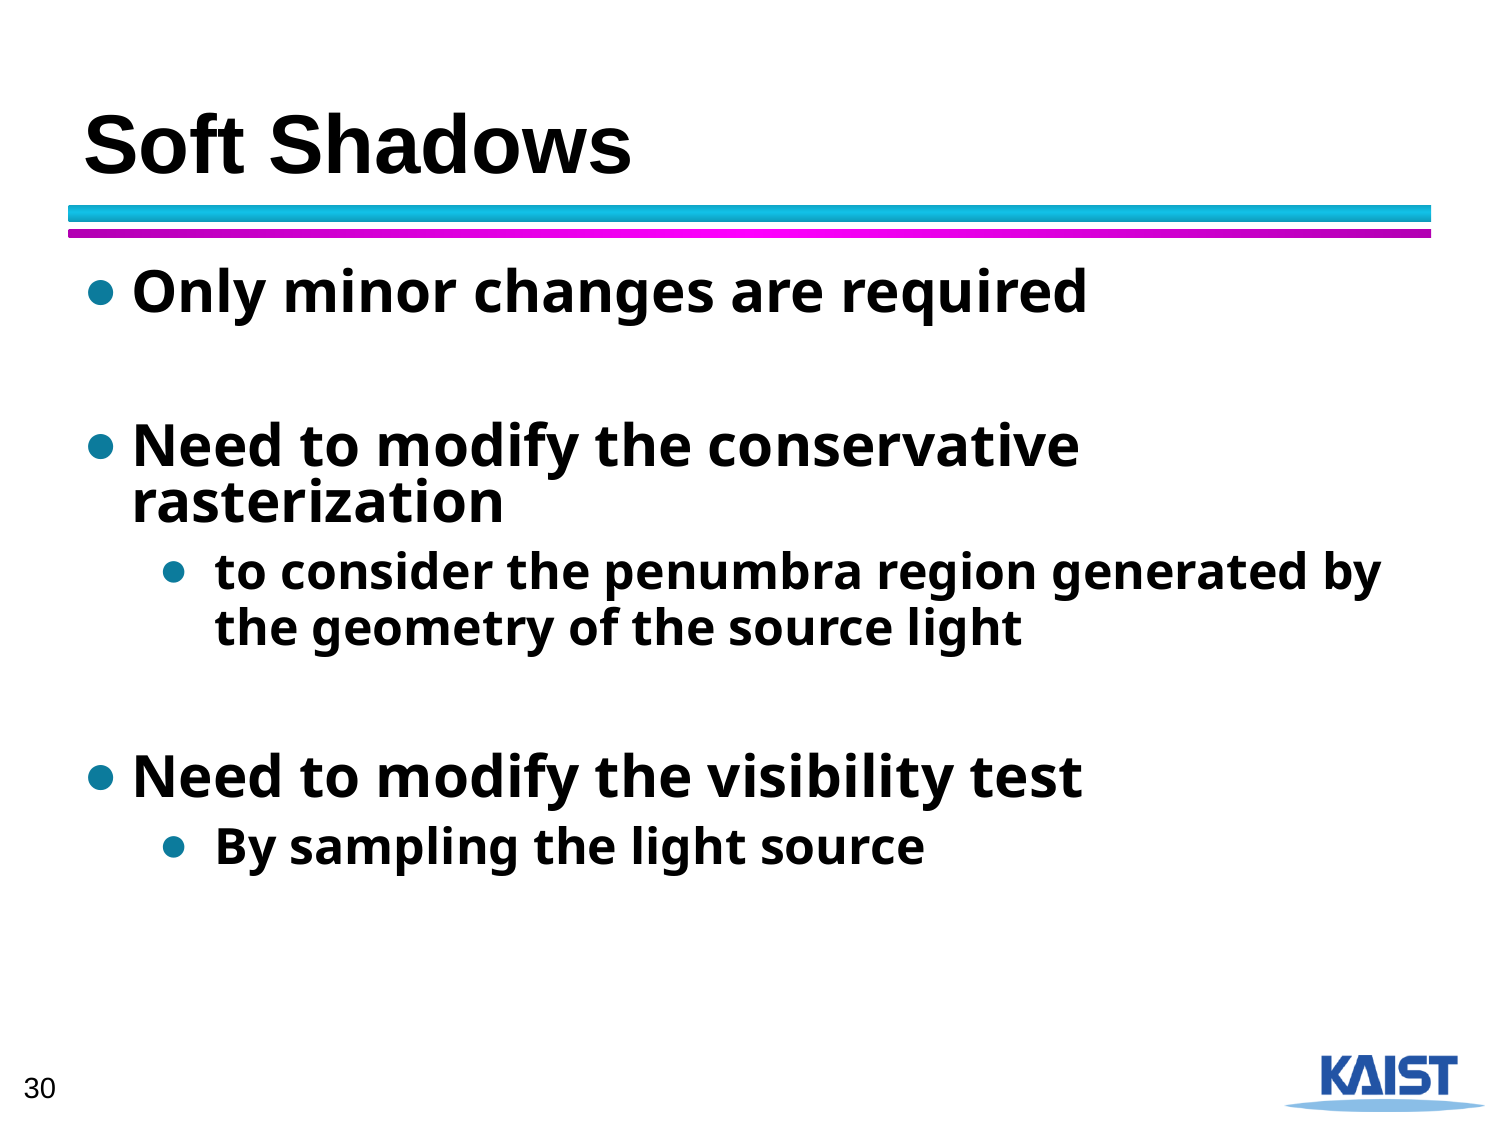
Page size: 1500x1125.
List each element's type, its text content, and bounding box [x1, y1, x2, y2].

title Soft Shadows [68, 48, 1428, 199]
picture [1284, 1055, 1485, 1112]
list Only minor changes are required Need to modify the conservative rasterization to consider the penumbra region generated by the geometry of the source light Need to modify the visibility test By sampling the light source [68, 259, 1434, 1093]
